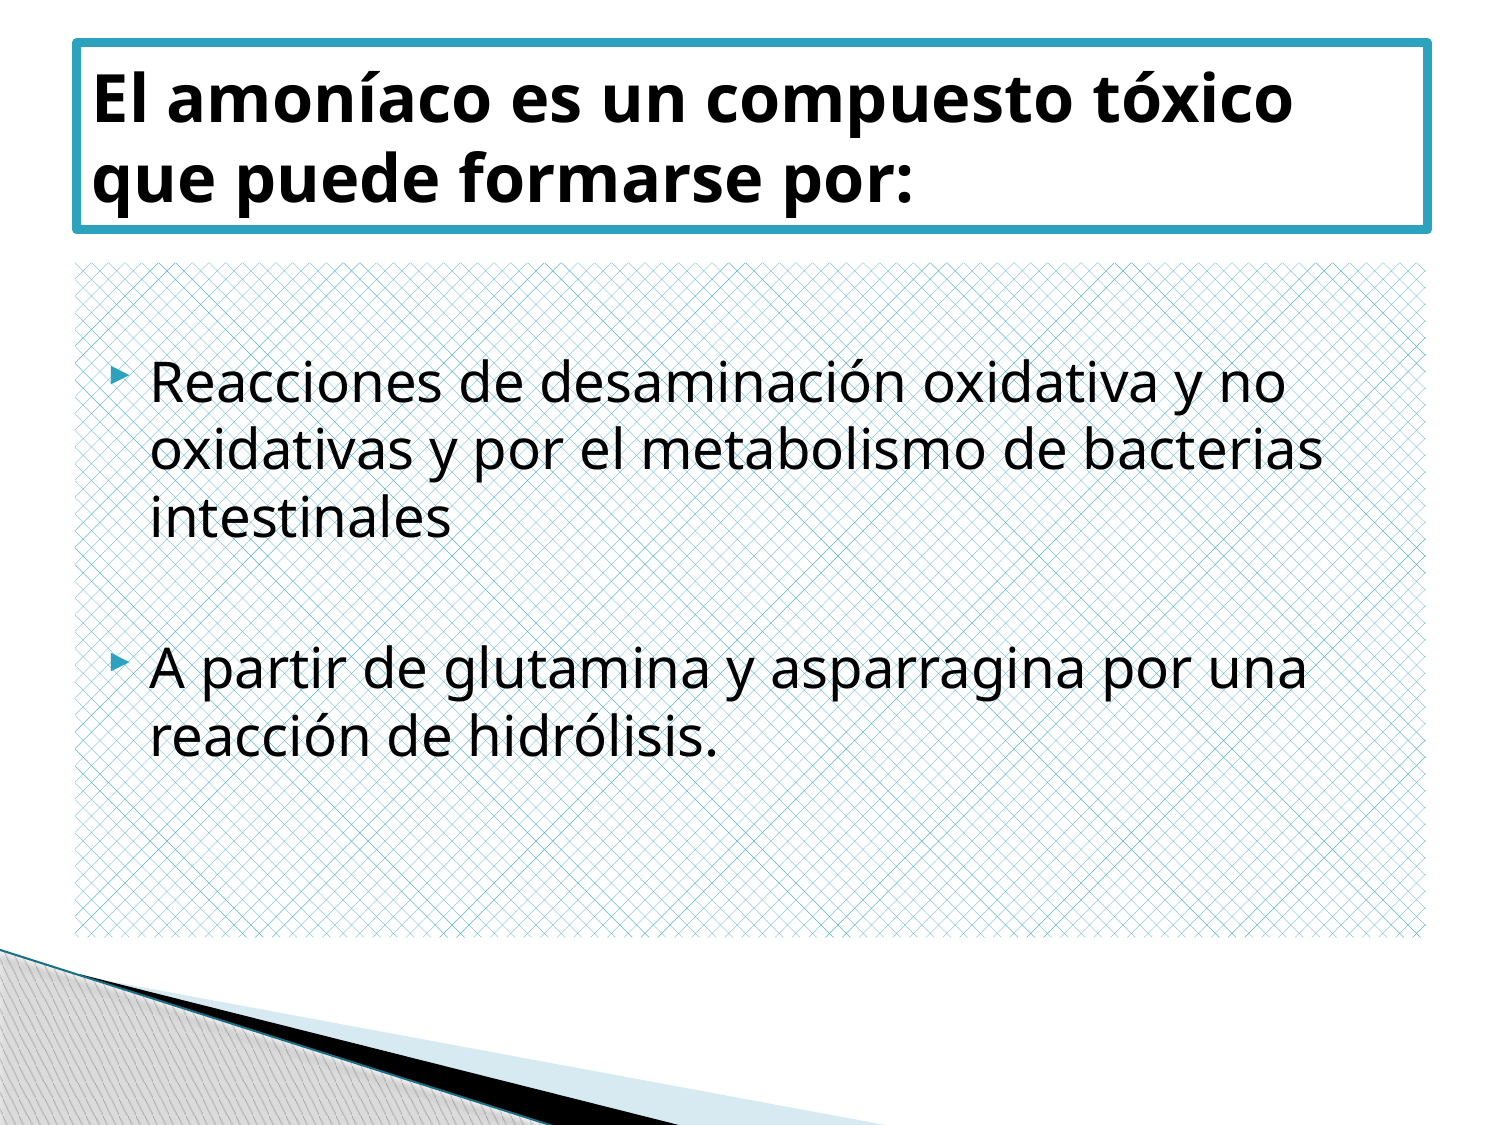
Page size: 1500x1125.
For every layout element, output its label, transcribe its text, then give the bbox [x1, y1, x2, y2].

title El amoníaco es un compuesto tóxico que puede formarse por: [72, 38, 1432, 234]
list Reacciones de desaminación oxidativa y no oxidativas y por el metabolismo de bacterias intestinales A partir de glutamina y asparragina por una reacción de hidrólisis. [75, 262, 1426, 938]
